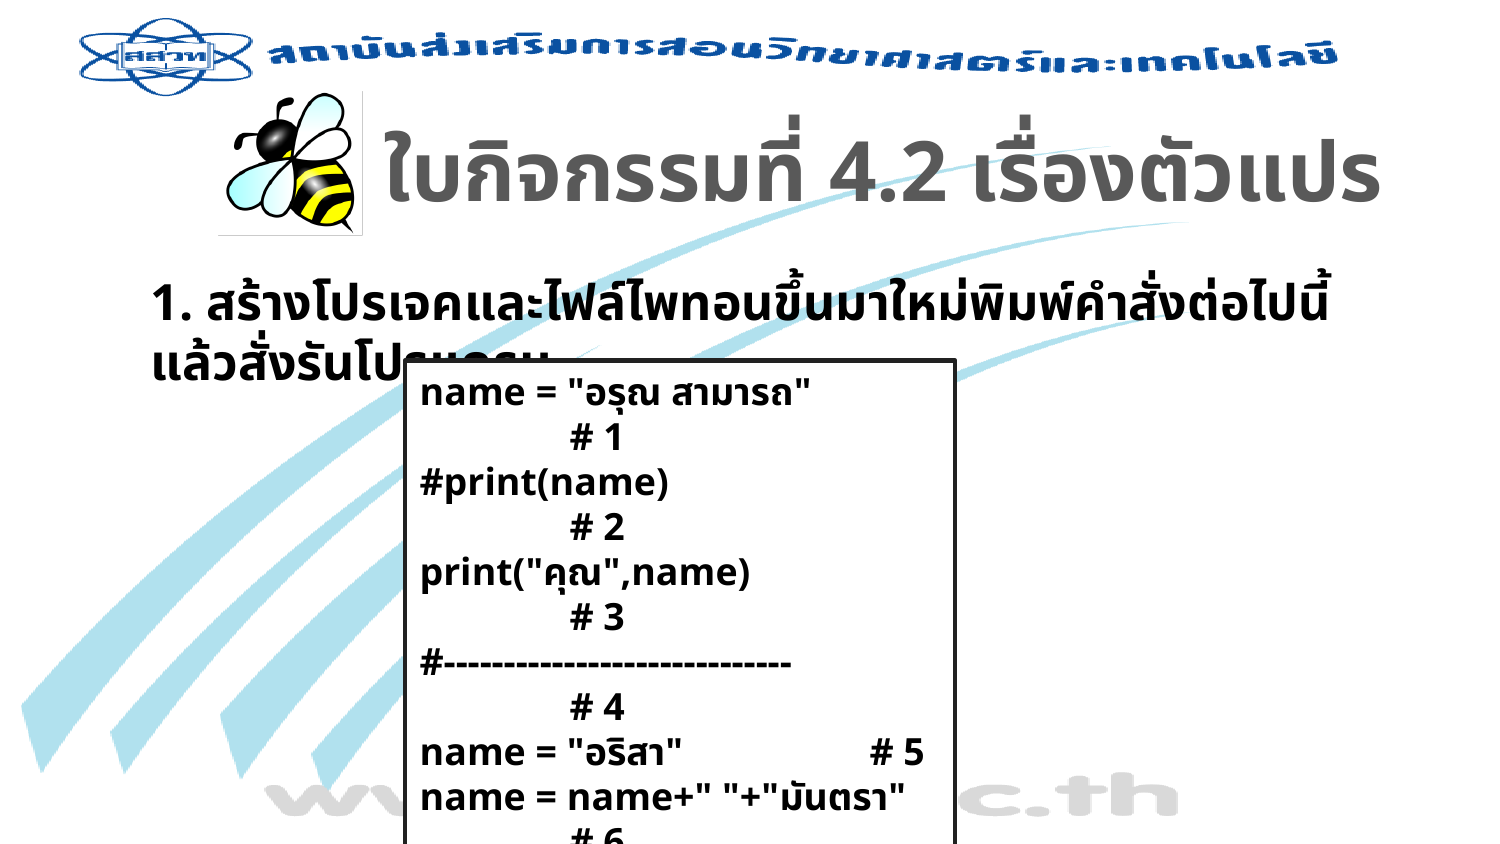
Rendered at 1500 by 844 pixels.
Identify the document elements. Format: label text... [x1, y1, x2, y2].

picture [0, 0, 1500, 844]
list ใบกิจกรรมที่ 4.2 เรื่องตัวแปร [368, 88, 1431, 252]
text_box 1. สร้างโปรเจคและไฟล์ไพทอนขึ้นมาใหม่พิมพ์คำสั่งต่อไปนี้แล้วสั่งรันโปรแกรม [135, 263, 1399, 398]
text_box name = "อรุณ สามารถ" # 1 #print(name) # 2 print("คุณ",name) # 3 #----------------------------- # 4 name = "อริสา" # 5 name = name+" "+"มันตรา" # 6 print("คุณ",name) # 7 [403, 358, 957, 844]
